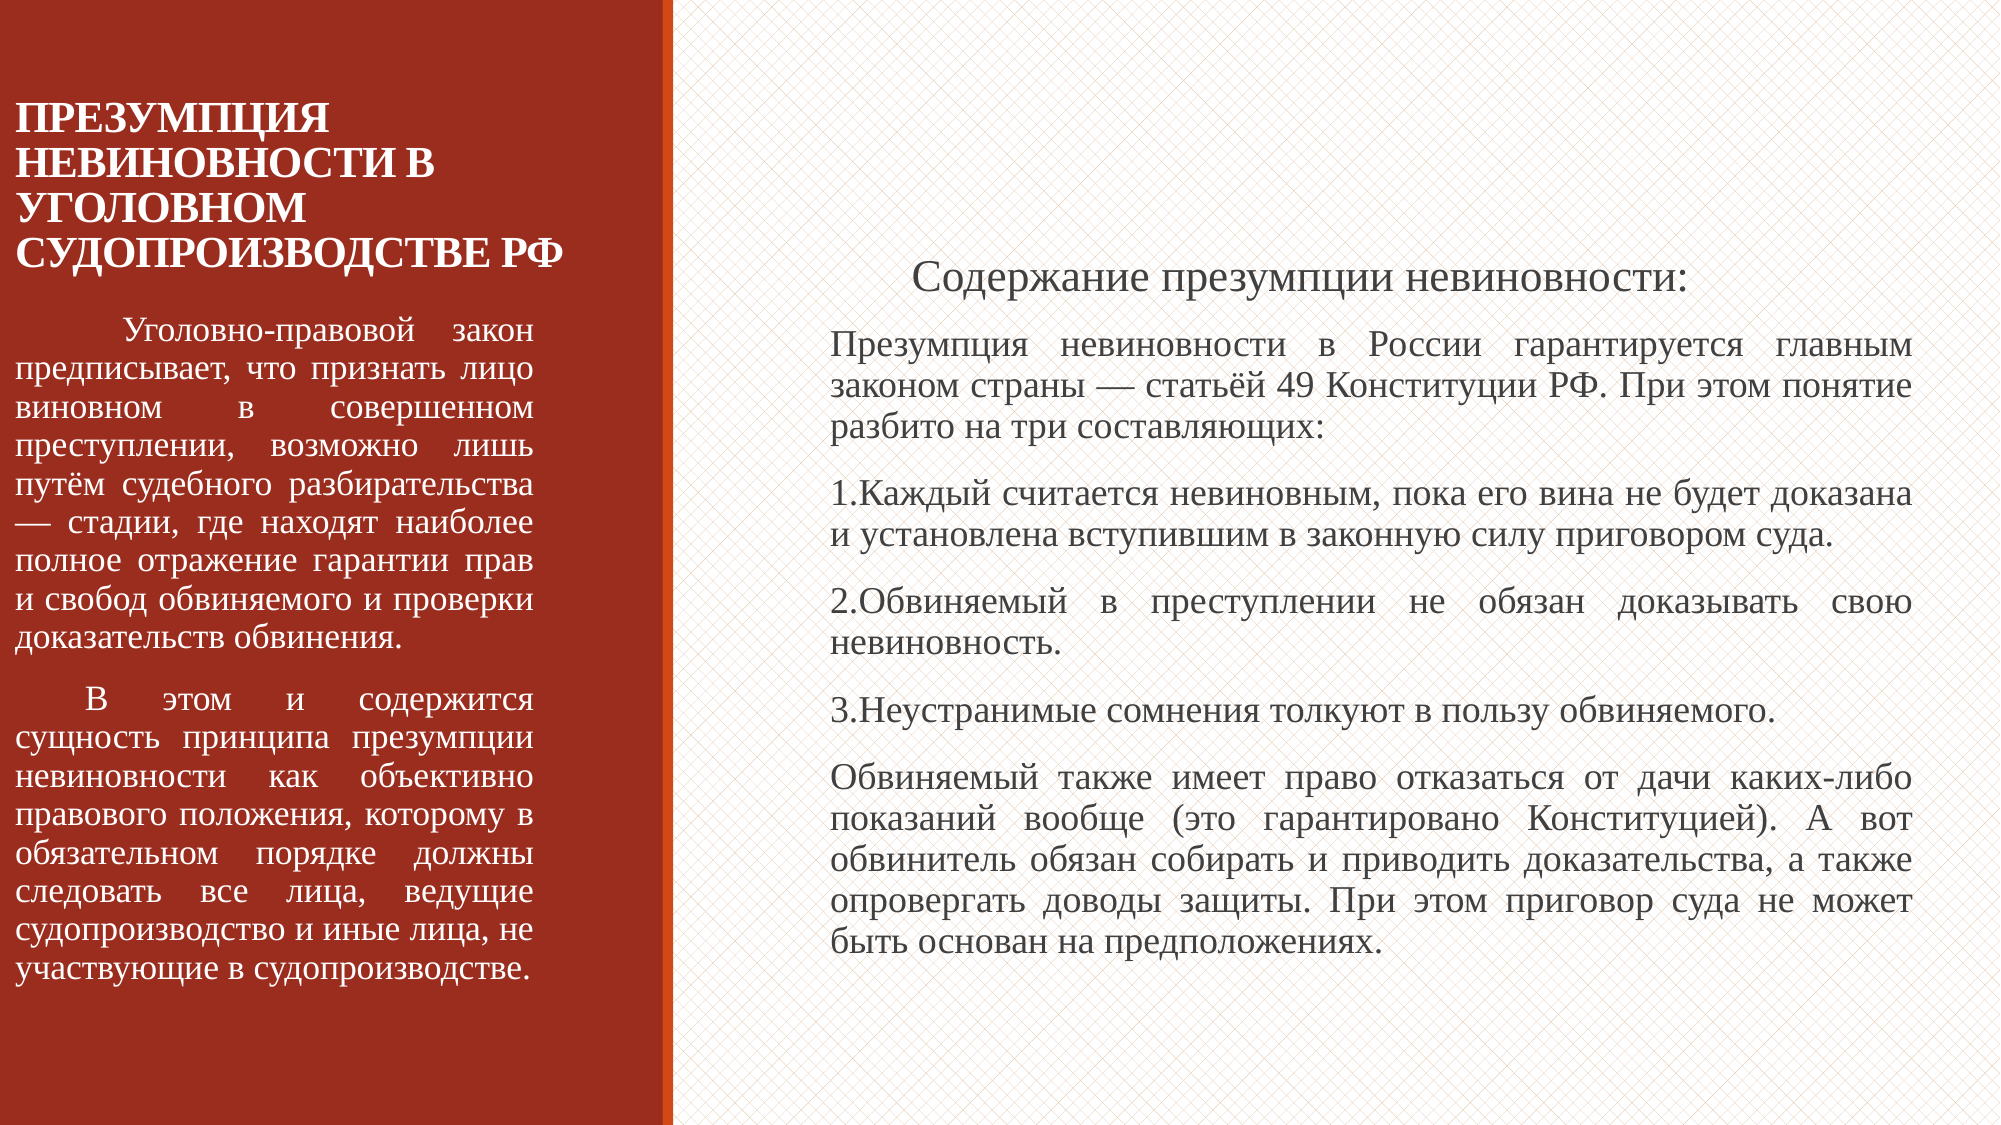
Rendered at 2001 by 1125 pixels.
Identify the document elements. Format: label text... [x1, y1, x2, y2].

list Уголовно-правовой закон предписывает, что признать лицо виновном в совершенном преступлении, возможно лишь путём судебного разбирательства — стадии, где находят наиболее полное отражение гарантии прав и свобод обвиняемого и проверки доказательств обвинения. В этом и содержится сущность принципа презумпции невиновности как объективно правового положения, которому в обязательном порядке должны следовать все лица, ведущие судопроизводство и иные лица, не участвующие в судопроизводстве. [0, 303, 550, 1085]
list Содержание презумпции невиновности: Презумпция невиновности в России гарантируется главным законом страны — статьёй 49 Конституции РФ. При этом понятие разбито на три составляющих: 1.Каждый считается невиновным, пока его вина не будет доказана и установлена вступившим в законную силу приговором суда. 2.Обвиняемый в преступлении не обязан доказывать свою невиновность. 3.Неустранимые сомнения толкуют в пользу обвиняемого. Обвиняемый также имеет право отказаться от дачи каких-либо показаний вообще (это гарантировано Конституцией). А вот обвинитель обязан собирать и приводить доказательства, а также опровергать доводы защиты. При этом приговор суда не может быть основан на предположениях. [815, 244, 1914, 979]
title ПРЕЗУМПЦИЯ НЕВИНОВНОСТИ В УГОЛОВНОМ СУДОПРОИЗВОДСТВЕ РФ [0, 86, 617, 356]
